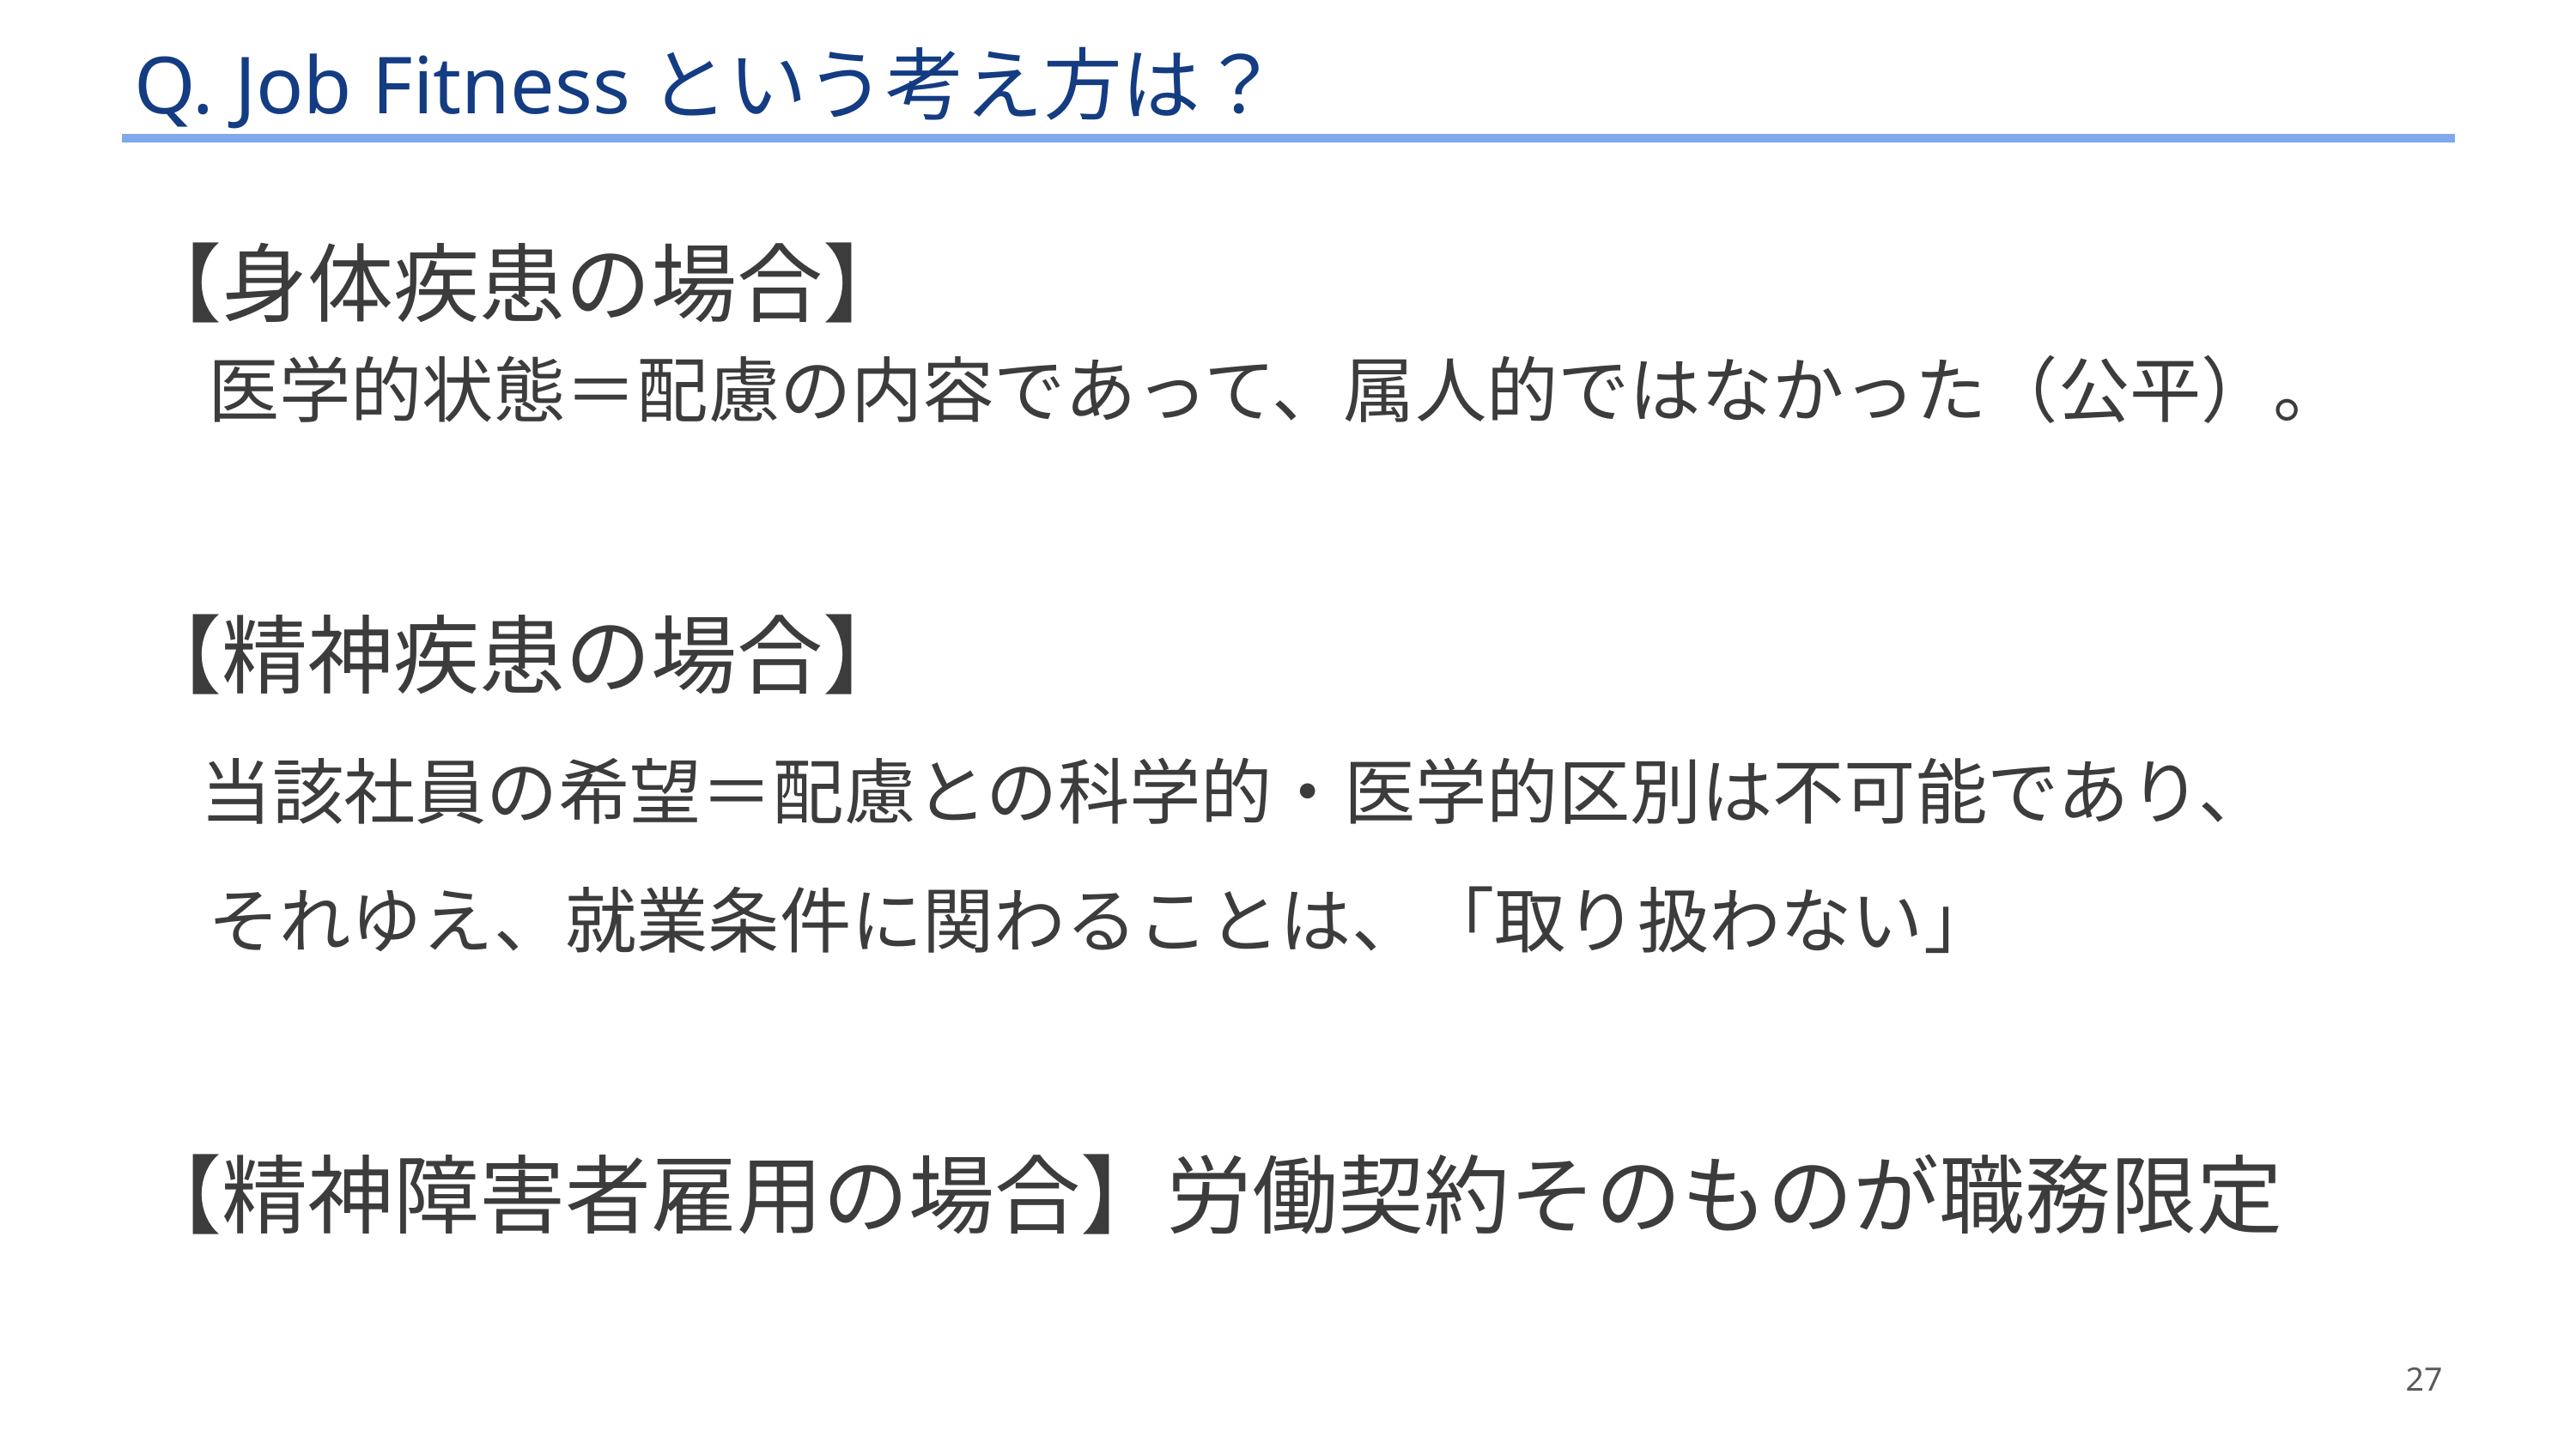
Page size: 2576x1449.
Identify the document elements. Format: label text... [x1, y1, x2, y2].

list 【身体疾患の場合】 医学的状態＝配慮の内容であって、属人的ではなかった（公平）。 【精神疾患の場合】 当該社員の希望＝配慮との科学的・医学的区別は不可能であり、 それゆえ、就業条件に関わることは、「取り扱わない」 【精神障害者雇用の場合】労働契約そのものが職務限定 [123, 171, 2456, 1317]
slide_number 27 [2337, 1342, 2456, 1420]
title Q. Job Fitnessという考え方は？ [121, 39, 2454, 139]
